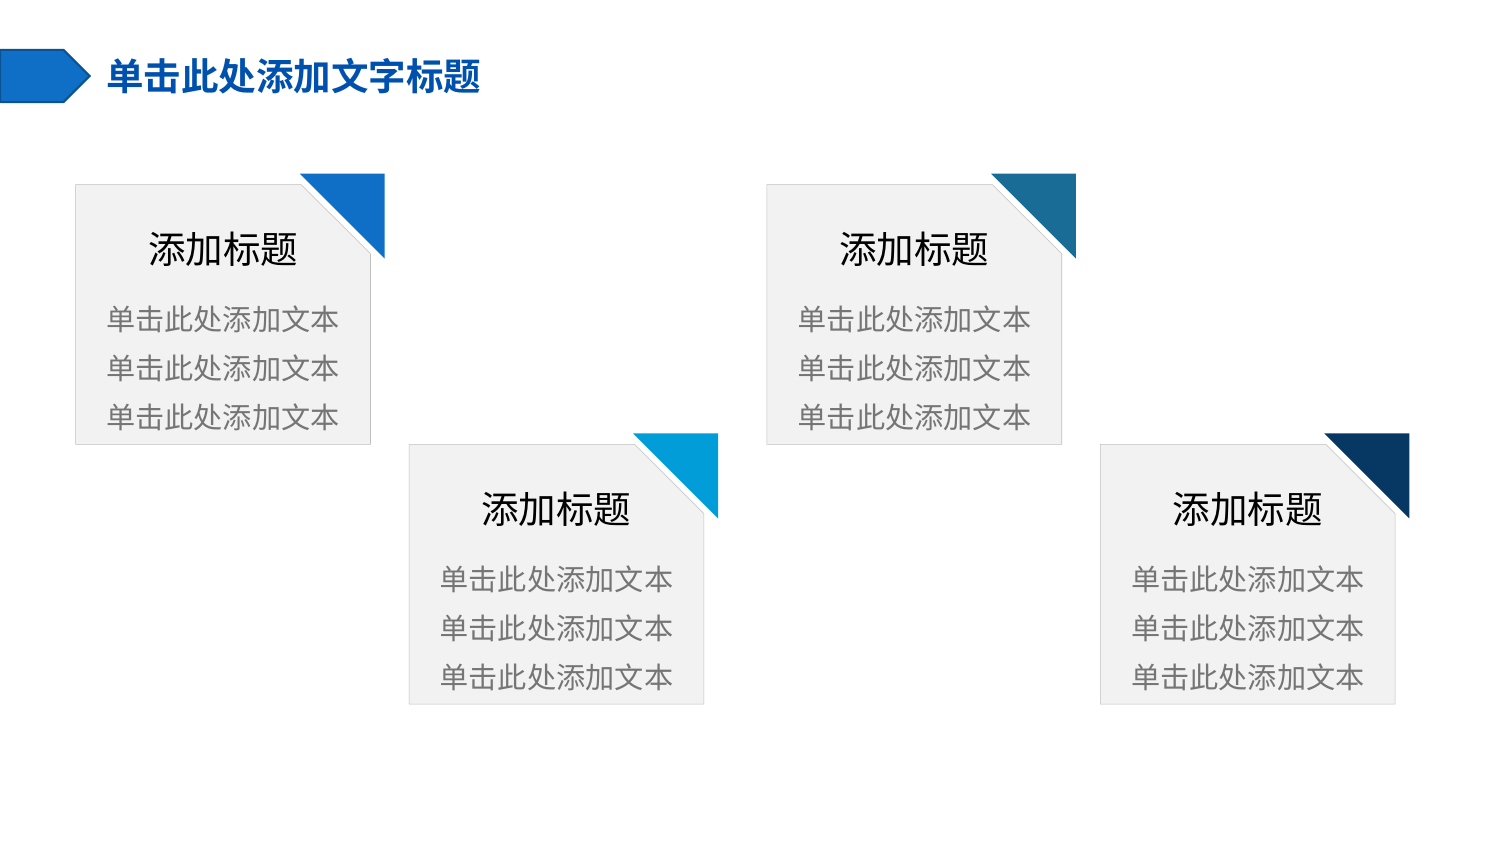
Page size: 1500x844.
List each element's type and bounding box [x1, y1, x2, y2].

text_box [1100, 433, 1410, 705]
text_box [75, 173, 385, 445]
text_box [409, 433, 719, 705]
text_box [766, 173, 1076, 445]
